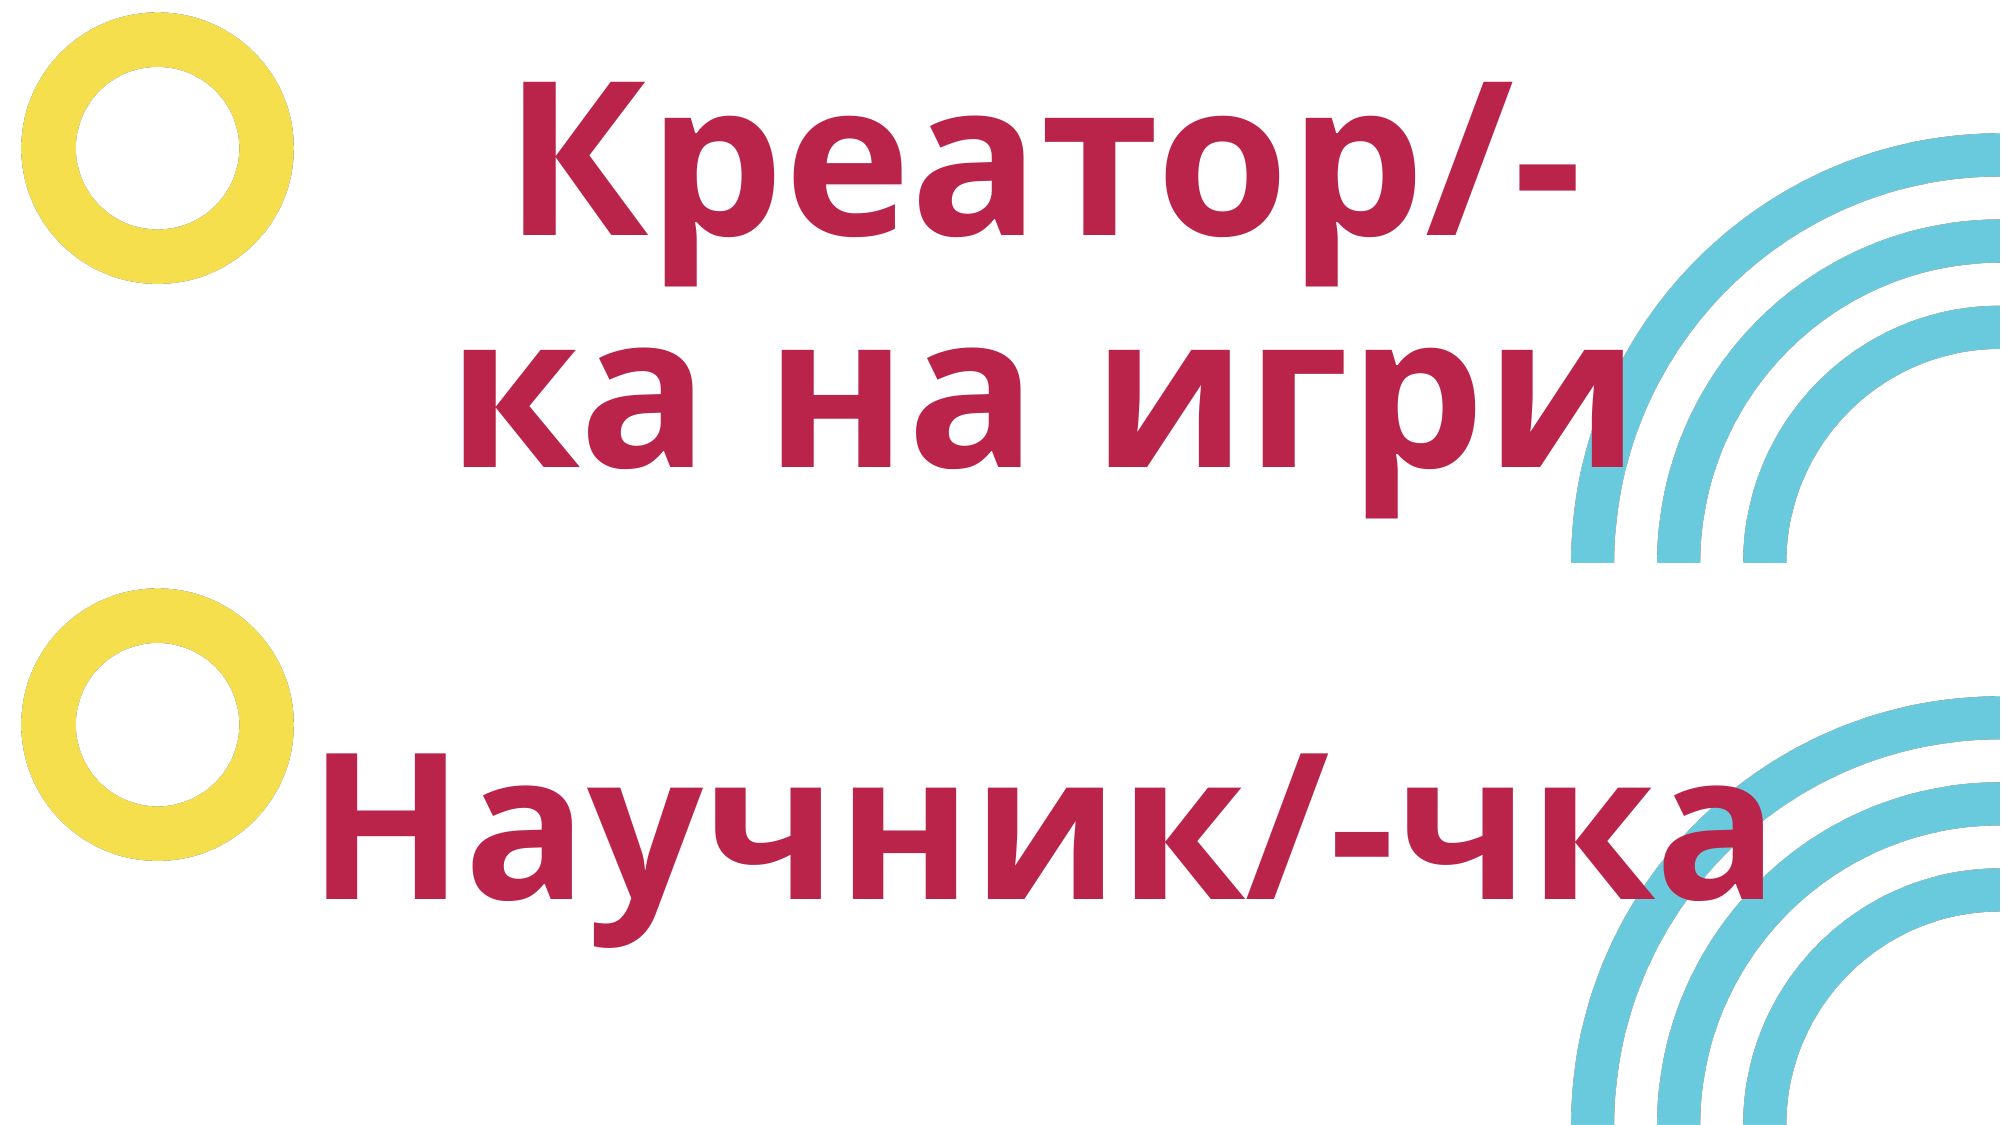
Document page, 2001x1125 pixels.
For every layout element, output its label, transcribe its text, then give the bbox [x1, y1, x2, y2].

picture [21, 588, 294, 861]
text_box Научник/-чка [99, 709, 1988, 952]
picture [1571, 133, 2000, 563]
picture [1571, 696, 2000, 1125]
title Креатор/-ка на игри [359, 51, 1728, 521]
picture [21, 12, 294, 284]
